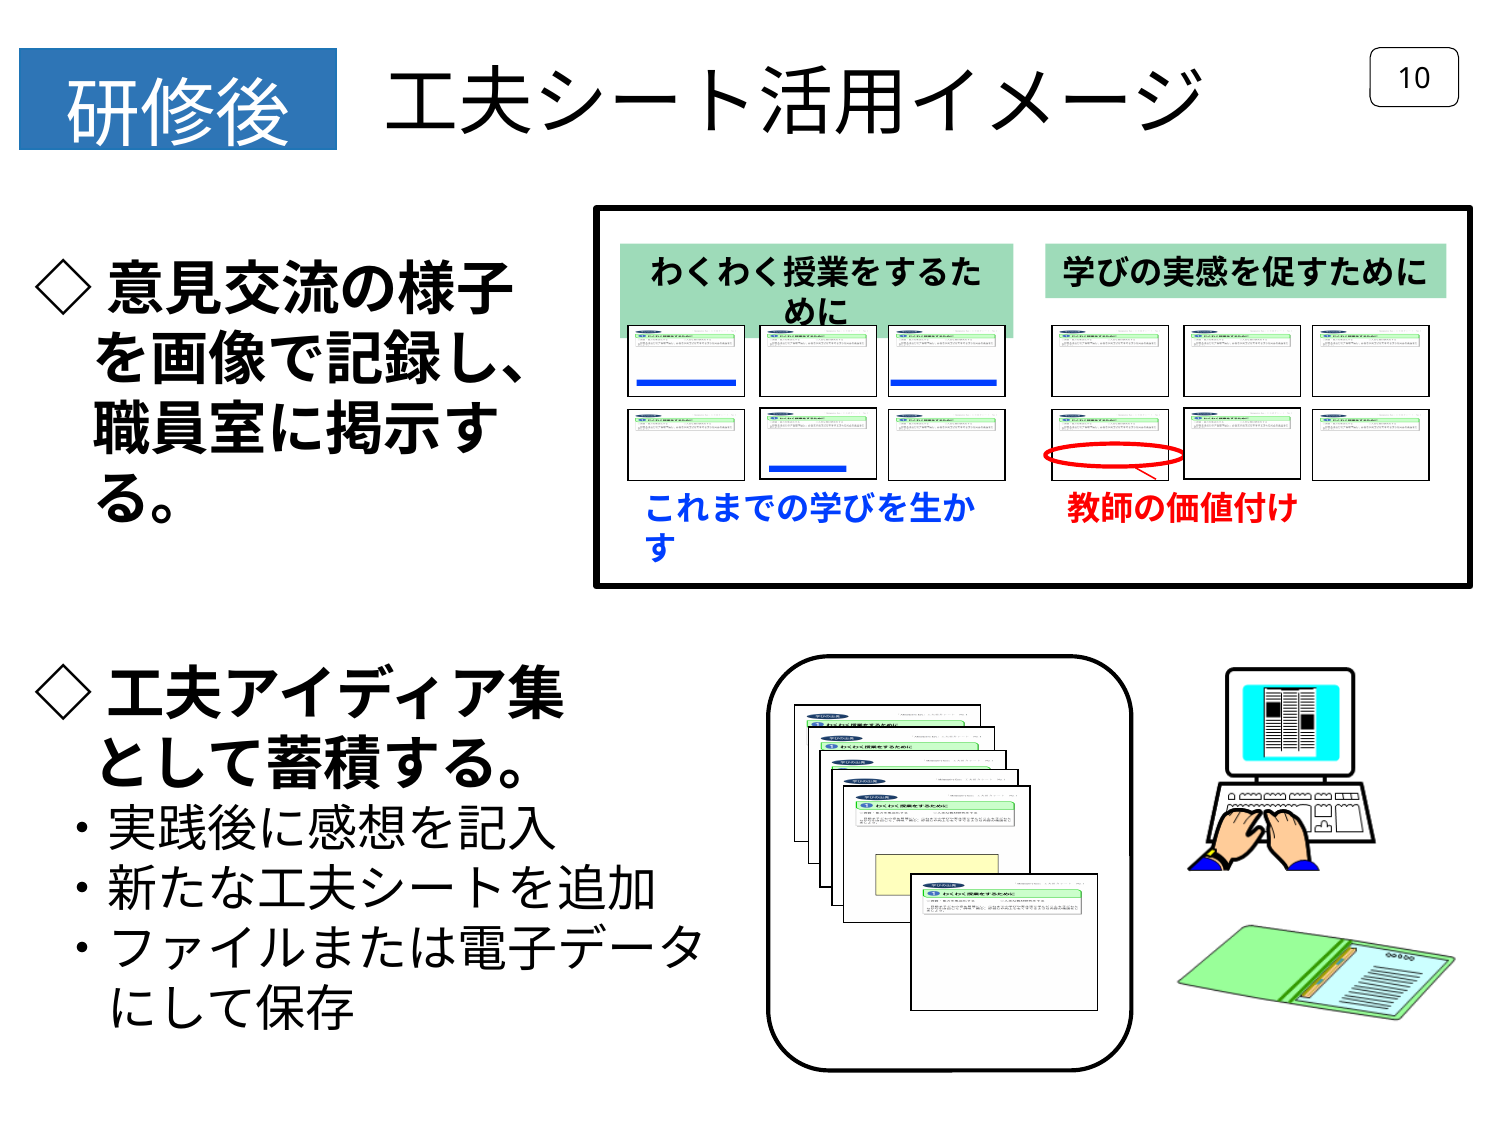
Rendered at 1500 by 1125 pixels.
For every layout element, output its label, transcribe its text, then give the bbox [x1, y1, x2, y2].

picture [1162, 655, 1471, 1108]
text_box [820, 751, 1012, 887]
text_box [594, 206, 1472, 588]
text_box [911, 874, 1104, 1010]
text_box 工夫シート活用イメージ [368, 46, 1325, 151]
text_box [794, 705, 987, 841]
text_box 10 [1367, 45, 1461, 109]
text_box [619, 243, 1014, 536]
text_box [832, 769, 1024, 906]
text_box [766, 654, 1134, 1073]
text_box ◇意見交流の様子 を画像で記録し、 職員室に掲示す る。 [19, 243, 561, 539]
text_box ◇工夫アイディア集 として蓄積する。 ・実践後に感想を記入 ・新たな工夫シートを追加 ・ファイルまたは電子データ にして保存 [19, 648, 736, 1044]
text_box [1045, 243, 1447, 536]
text_box 研修後 [19, 49, 337, 149]
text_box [844, 786, 1036, 922]
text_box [808, 727, 994, 863]
